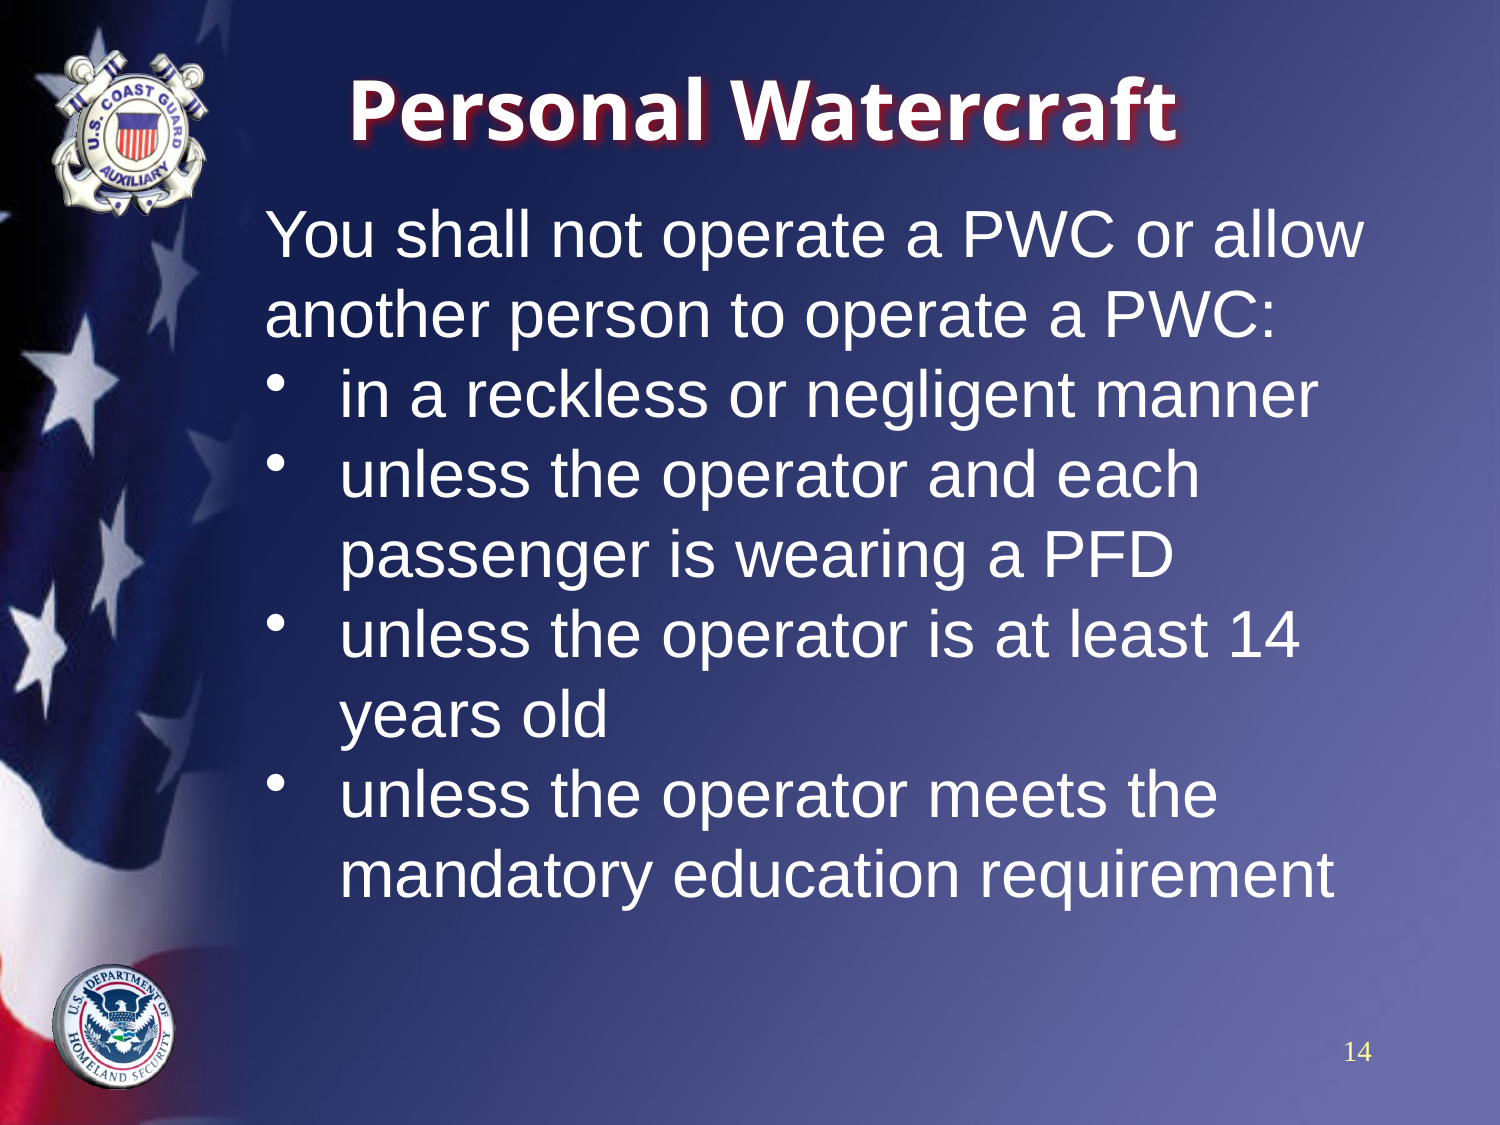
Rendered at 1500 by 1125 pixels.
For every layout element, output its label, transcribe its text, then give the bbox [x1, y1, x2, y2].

slide_number 14 [1074, 1025, 1388, 1100]
text_box You shall not operate a PWC or allow another person to operate a PWC: in a reckless or negligent manner unless the operator and each passenger is wearing a PFD unless the operator is at least 14 years old unless the operator meets the mandatory education requirement [249, 183, 1450, 919]
picture [0, 0, 1500, 1125]
title Personal Watercraft [137, 37, 1388, 177]
